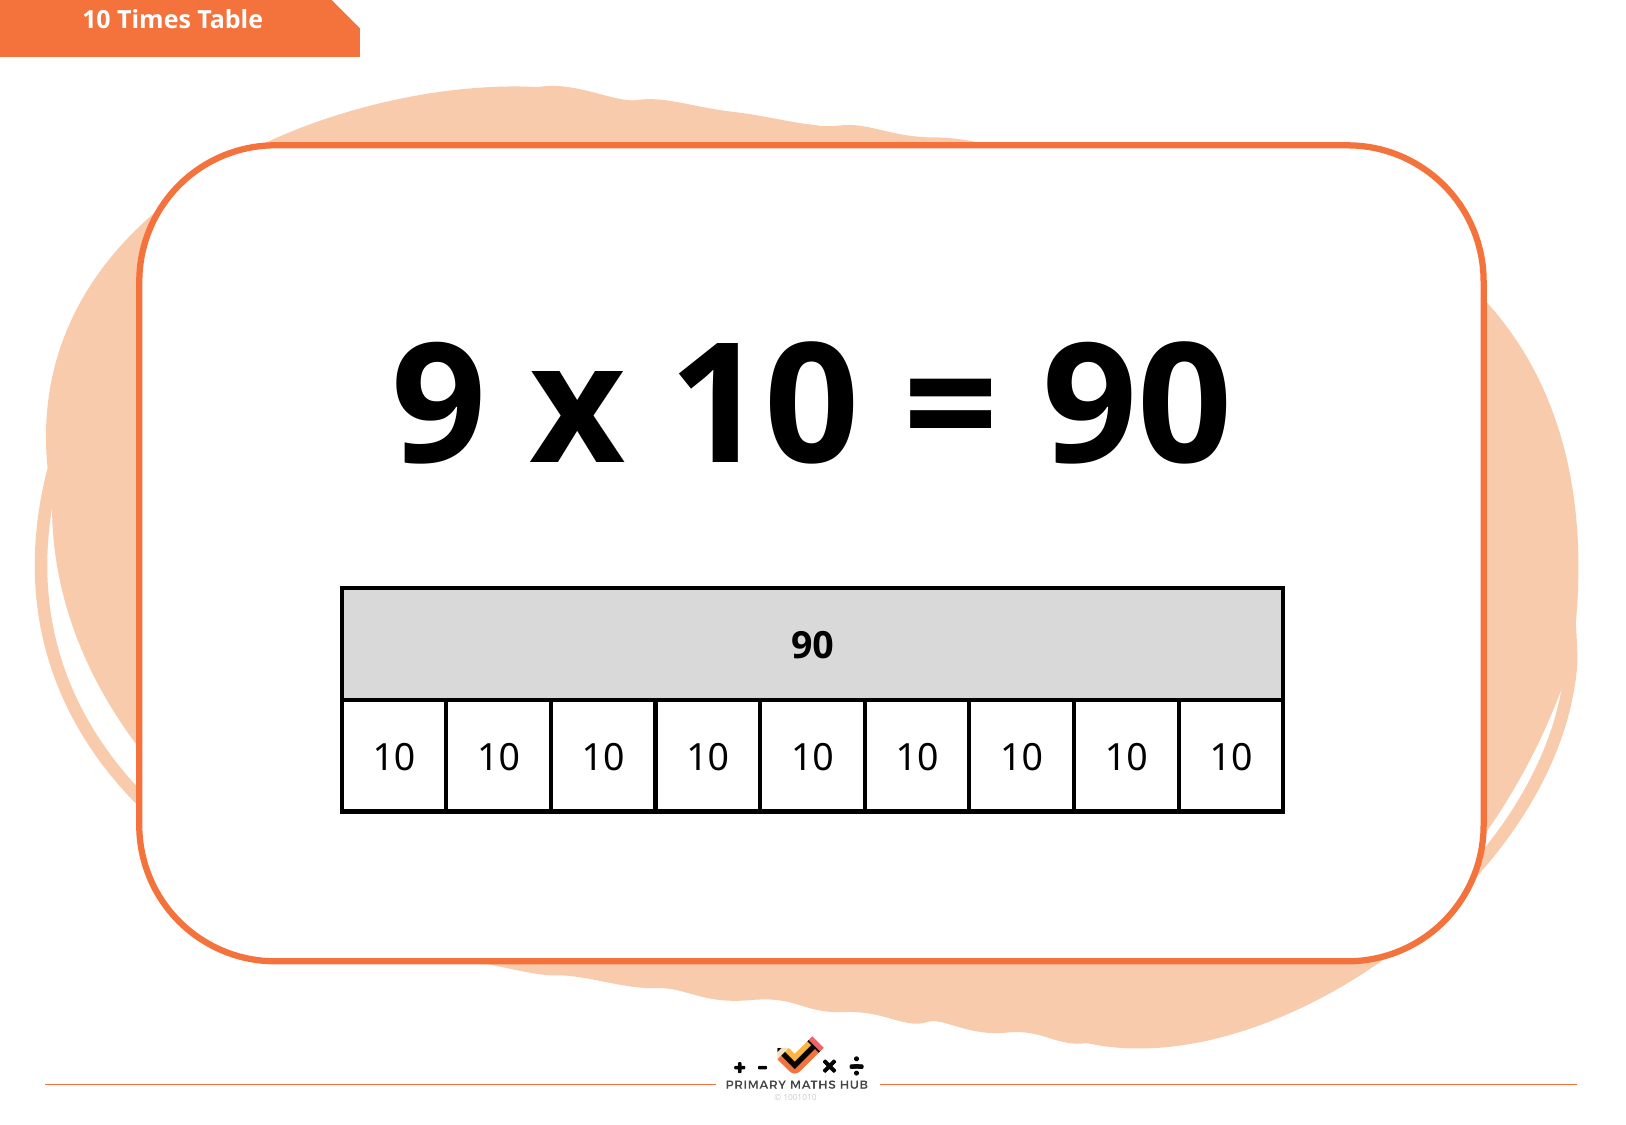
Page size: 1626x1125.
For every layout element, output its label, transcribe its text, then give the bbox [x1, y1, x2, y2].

table_cell 10 [448, 702, 549, 809]
picture [722, 1034, 872, 1094]
text_box [138, 144, 1485, 963]
table_cell 10 [971, 702, 1072, 809]
text_box [39, 214, 155, 799]
text_box 9 x 10 = 90 [140, 288, 1485, 503]
table_cell 10 [867, 702, 967, 809]
table_header 90 [344, 590, 1281, 698]
text_box © 1001010 [720, 1084, 870, 1110]
table_cell 10 [1181, 702, 1281, 809]
text_box [1479, 300, 1579, 867]
table_cell 10 [553, 702, 653, 809]
table_cell 10 [1076, 702, 1177, 809]
table_cell 10 [762, 702, 863, 809]
text_box [273, 91, 956, 144]
text_box [496, 960, 1374, 1044]
table_cell 10 [344, 702, 444, 809]
table_cell 10 [658, 702, 758, 809]
text_box 10 Times Table [0, 0, 361, 58]
